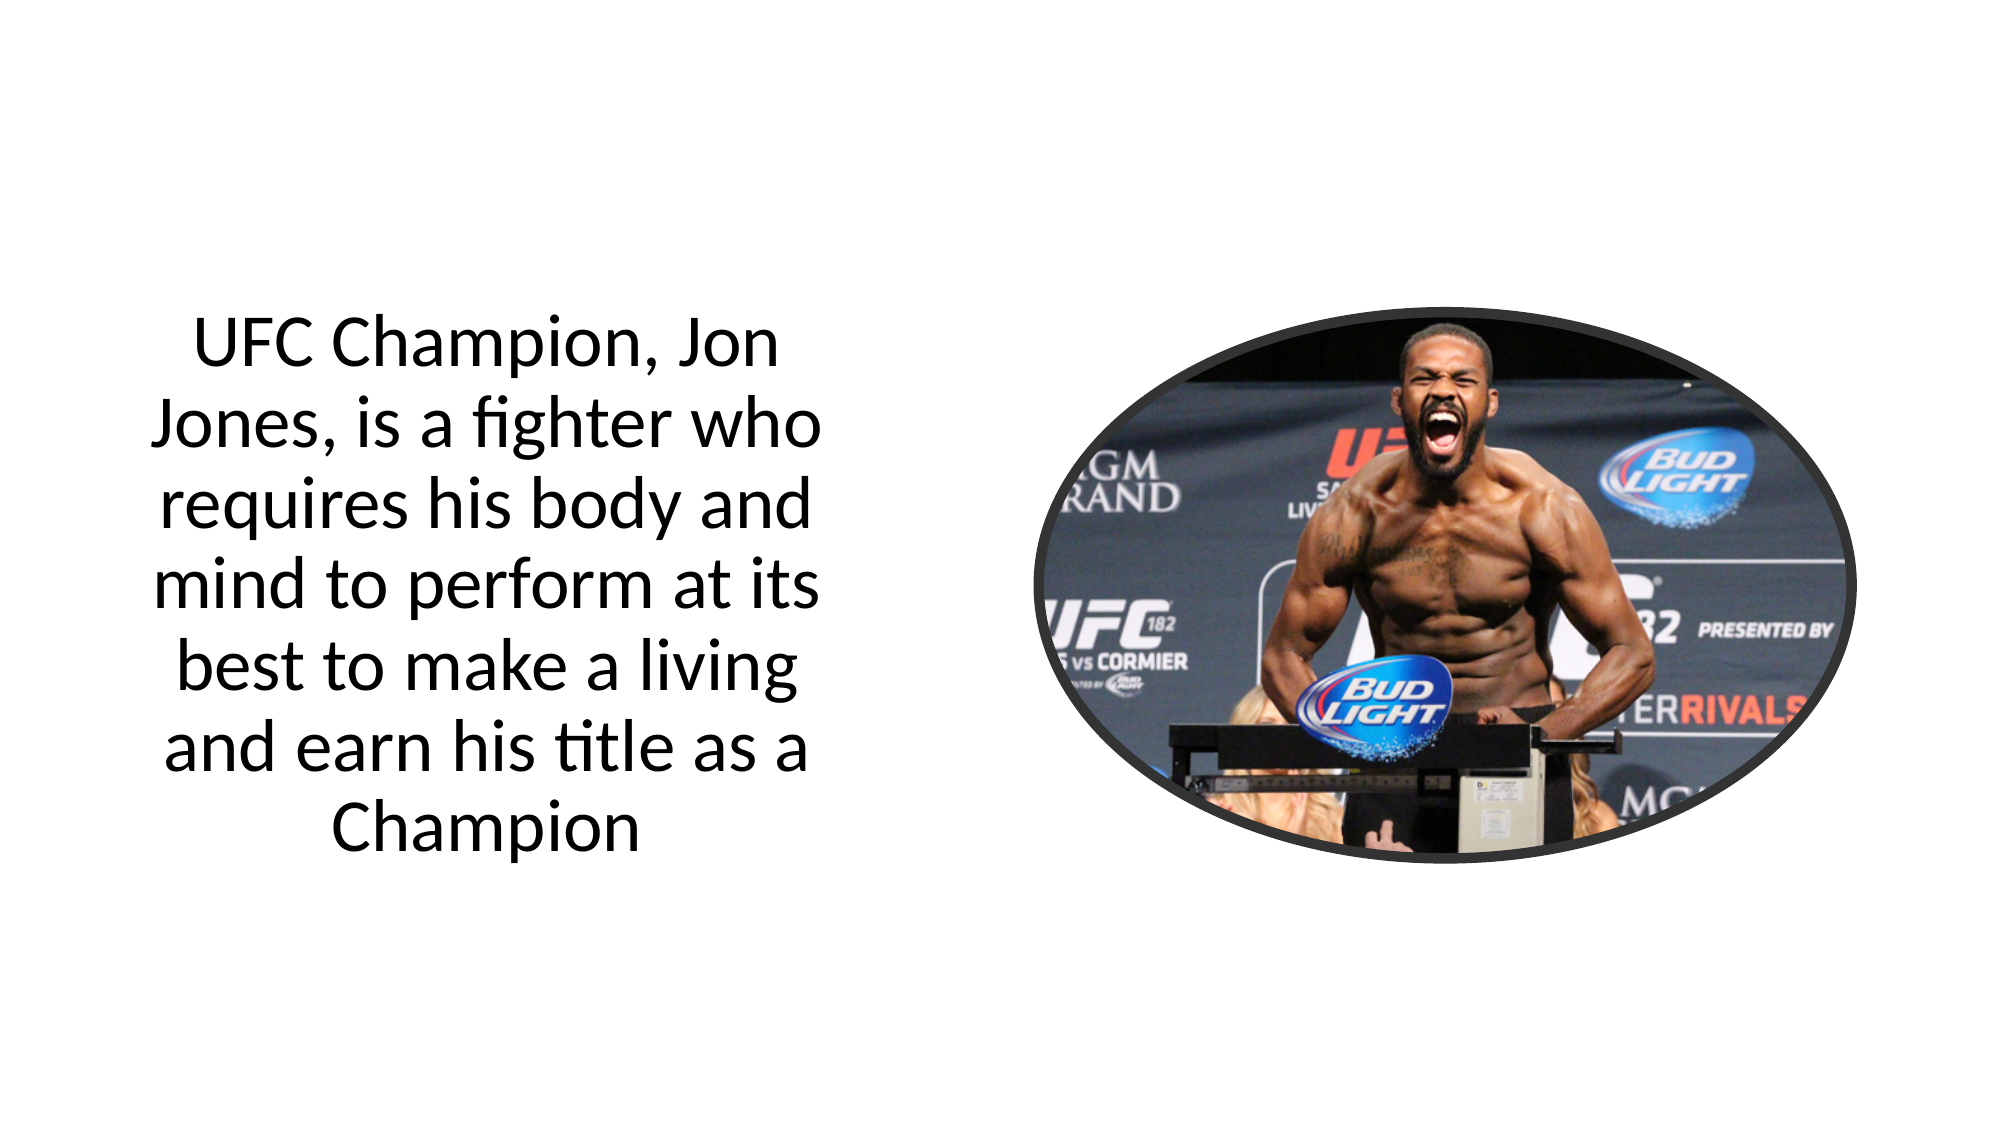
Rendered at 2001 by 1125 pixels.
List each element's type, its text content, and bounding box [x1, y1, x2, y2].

list UFC Champion, Jon Jones, is a fighter who requires his body and mind to perform at its best to make a living and earn his title as a Champion [95, 293, 879, 982]
picture [1038, 312, 1852, 859]
